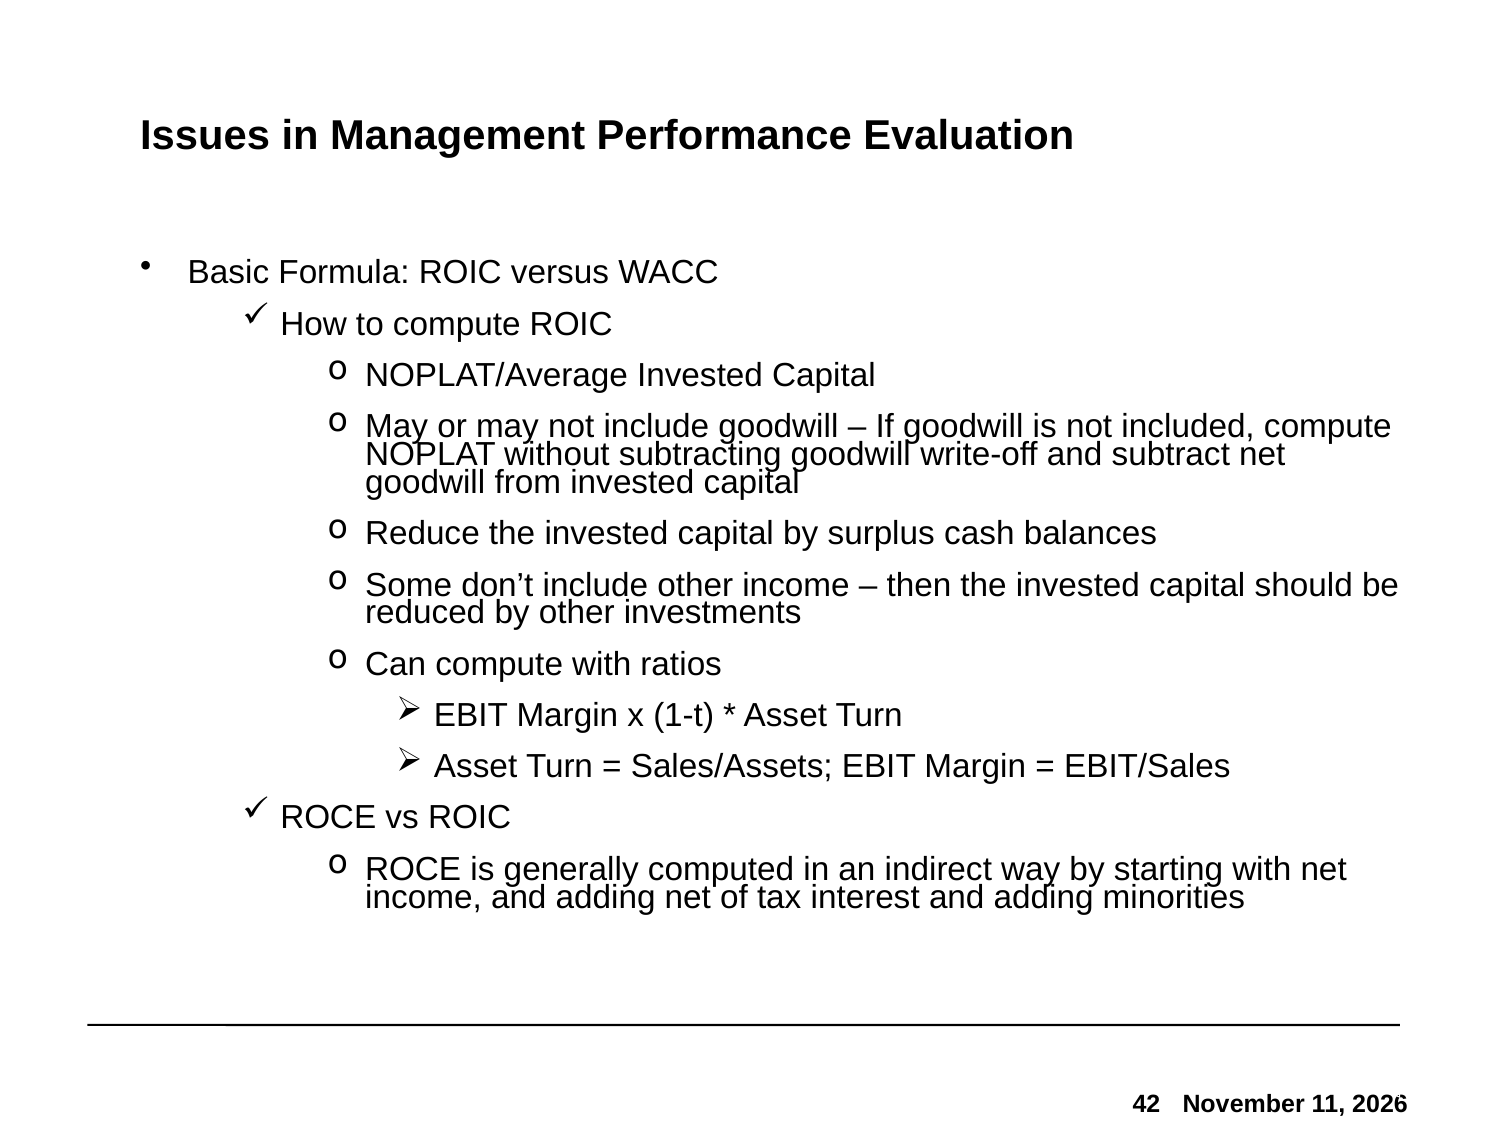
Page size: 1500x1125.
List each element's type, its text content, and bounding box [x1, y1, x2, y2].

list Basic Formula: ROIC versus WACC How to compute ROIC NOPLAT/Average Invested Capital May or may not include goodwill – If goodwill is not included, compute NOPLAT without subtracting goodwill write-off and subtract net goodwill from invested capital Reduce the invested capital by surplus cash balances Some don’t include other income – then the invested capital should be reduced by other investments Can compute with ratios EBIT Margin x (1-t) * Asset Turn Asset Turn = Sales/Assets; EBIT Margin = EBIT/Sales ROCE vs ROIC ROCE is generally computed in an indirect way by starting with net income, and adding net of tax interest and adding minorities [124, 249, 1426, 1013]
title Issues in Management Performance Evaluation [124, 99, 1401, 226]
